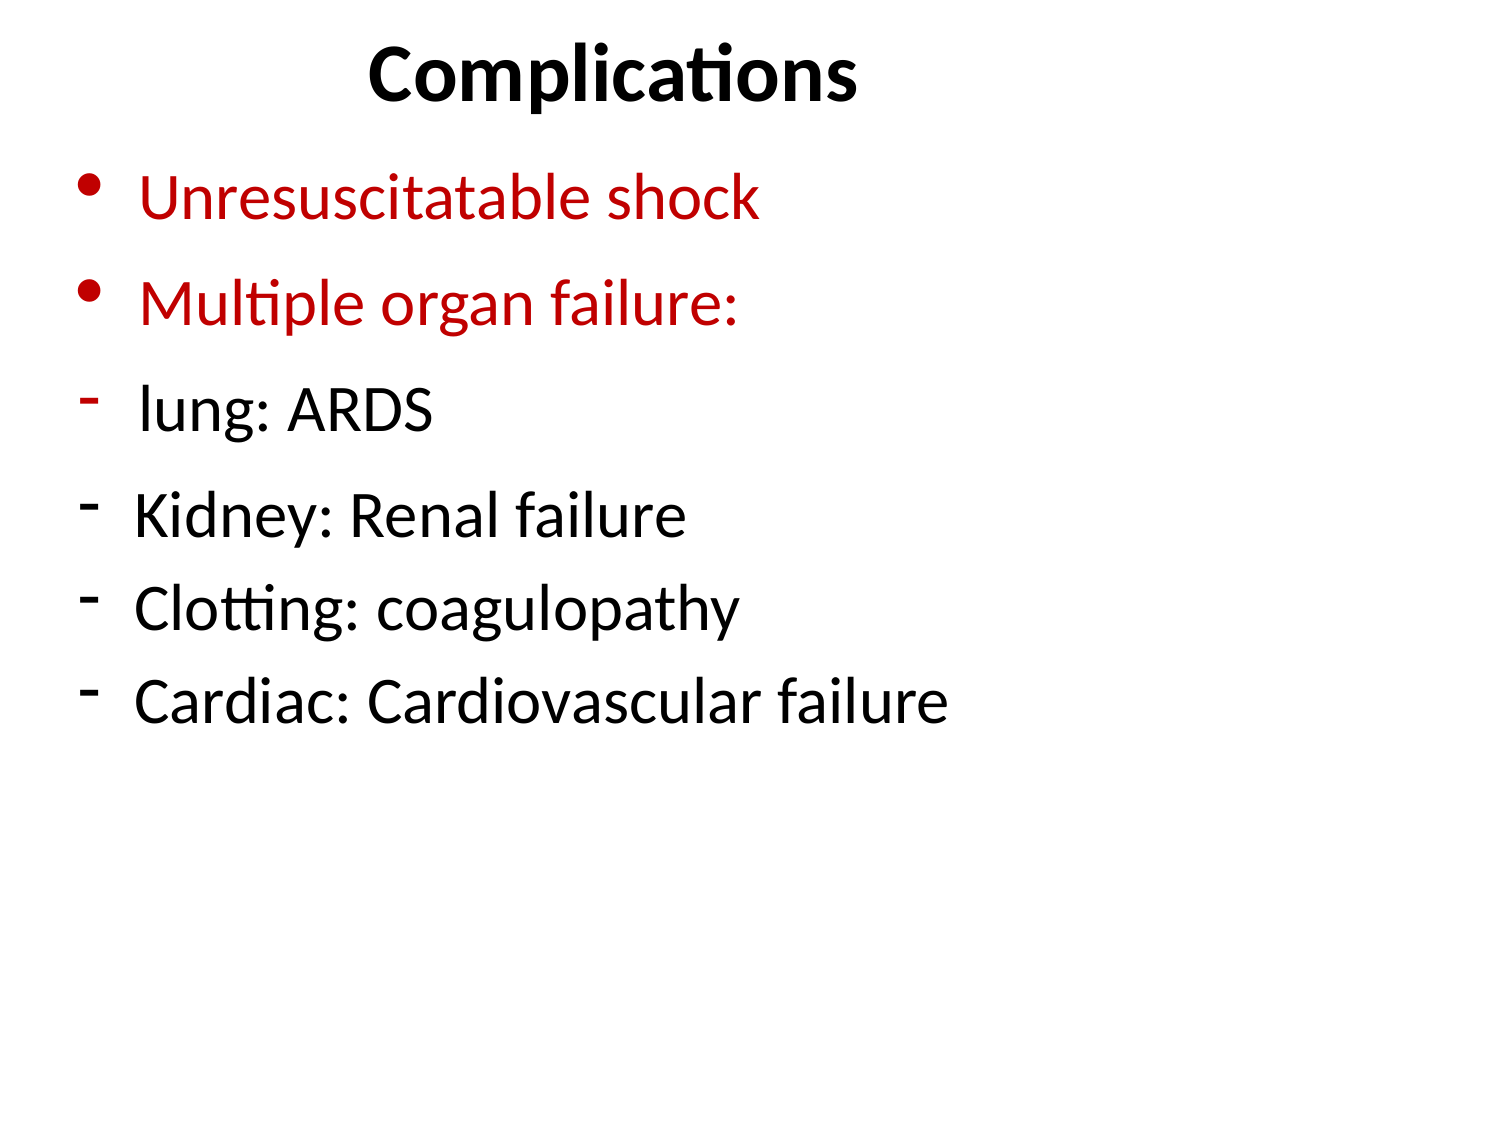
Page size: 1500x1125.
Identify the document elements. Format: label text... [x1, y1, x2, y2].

list Unresuscitatable shock Multiple organ failure: lung: ARDS Kidney: Renal failure Clotting: coagulopathy Cardiac: Cardiovascular failure [63, 145, 1500, 1008]
title Complications [85, 9, 1143, 145]
